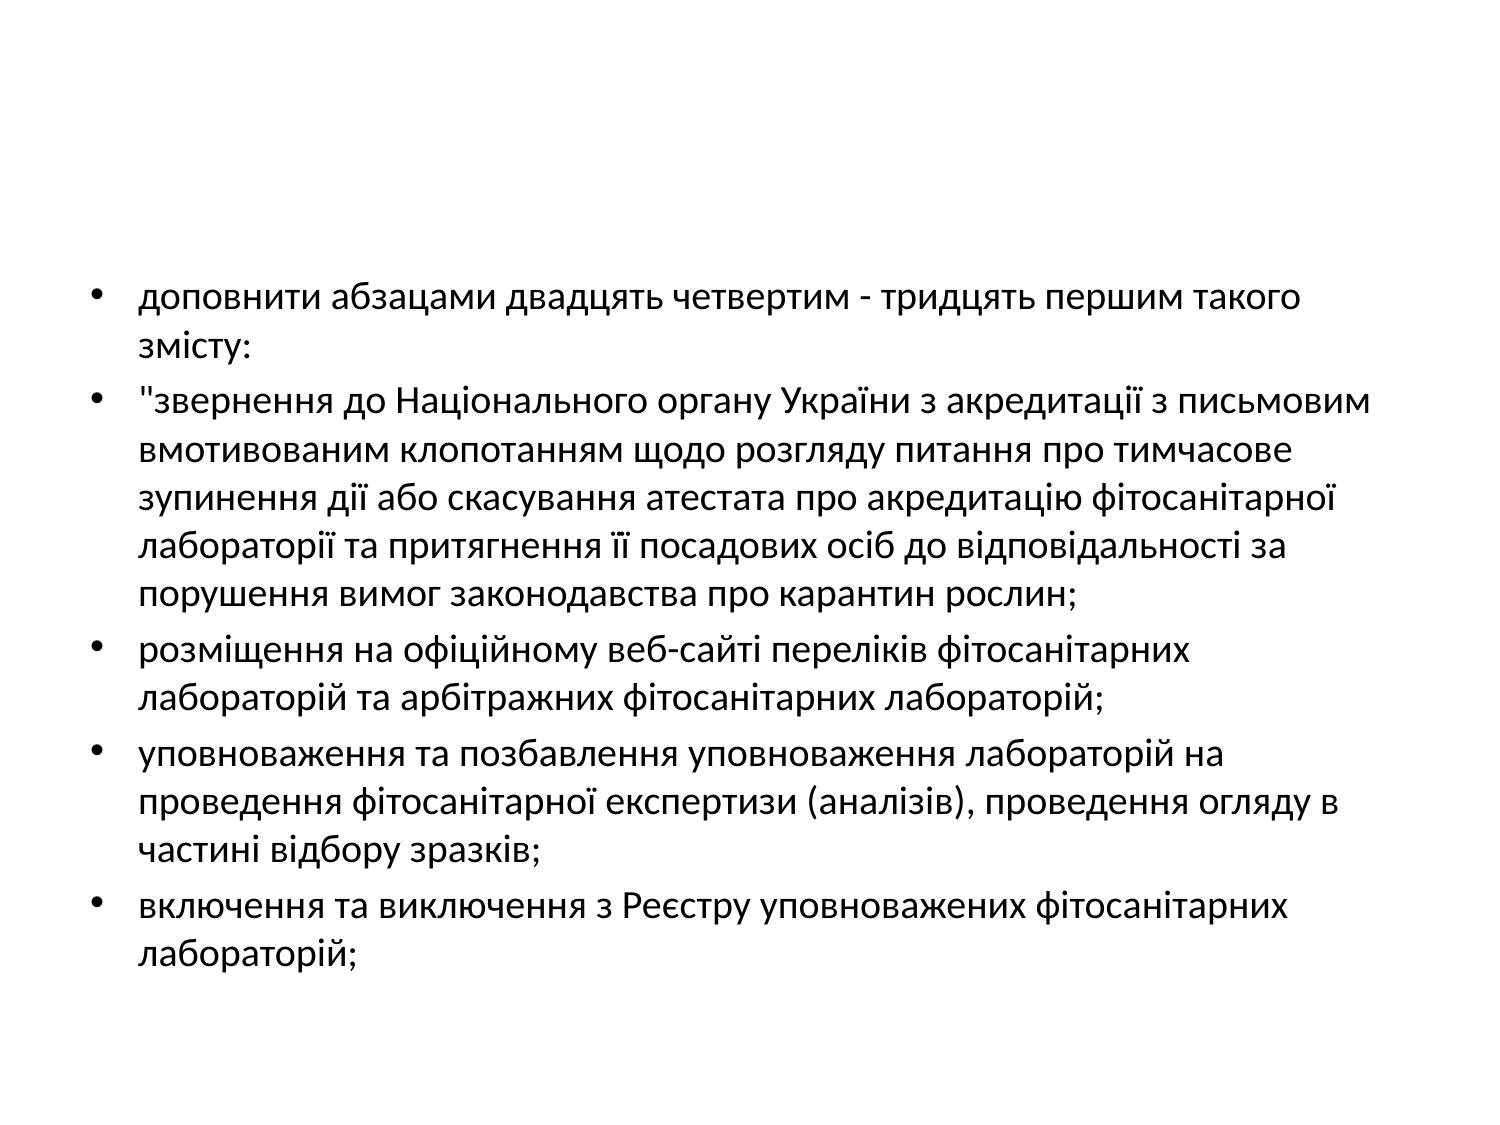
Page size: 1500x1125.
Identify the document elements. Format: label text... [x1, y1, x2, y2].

list доповнити абзацами двадцять четвертим - тридцять першим такого змісту: "звернення до Національного органу України з акредитації з письмовим вмотивованим клопотанням щодо розгляду питання про тимчасове зупинення дії або скасування атестата про акредитацію фітосанітарної лабораторії та притягнення її посадових осіб до відповідальності за порушення вимог законодавства про карантин рослин; розміщення на офіційному веб-сайті переліків фітосанітарних лабораторій та арбітражних фітосанітарних лабораторій; уповноваження та позбавлення уповноваження лабораторій на проведення фітосанітарної експертизи (аналізів), проведення огляду в частині відбору зразків; включення та виключення з Реєстру уповноважених фітосанітарних лабораторій; [75, 262, 1425, 1005]
